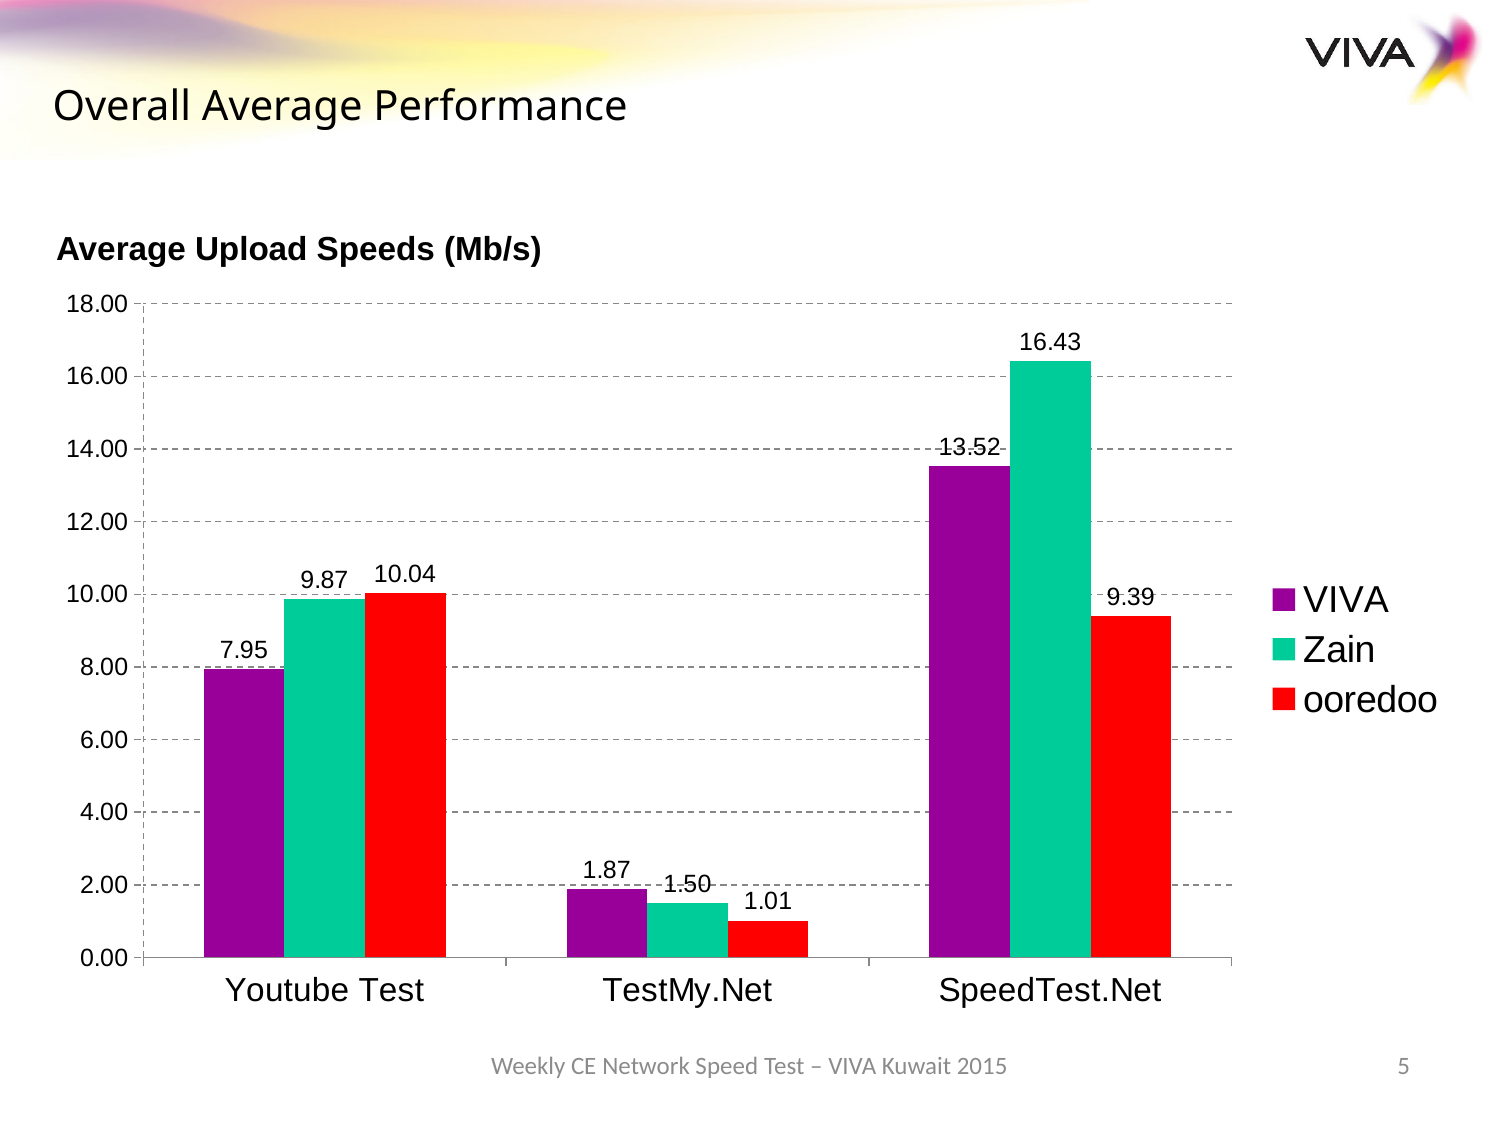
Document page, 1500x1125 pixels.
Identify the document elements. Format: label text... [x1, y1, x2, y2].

picture [1300, 12, 1485, 105]
picture [0, 0, 1089, 160]
text_box Average Upload Speeds (Mb/s) [41, 219, 1093, 273]
text_box Weekly CE Network Speed Test – VIVA Kuwait 2015 [205, 1042, 1074, 1103]
text_box Overall Average Performance [37, 24, 1278, 184]
chart [37, 275, 1463, 1024]
text_box 5 [1074, 1042, 1425, 1103]
